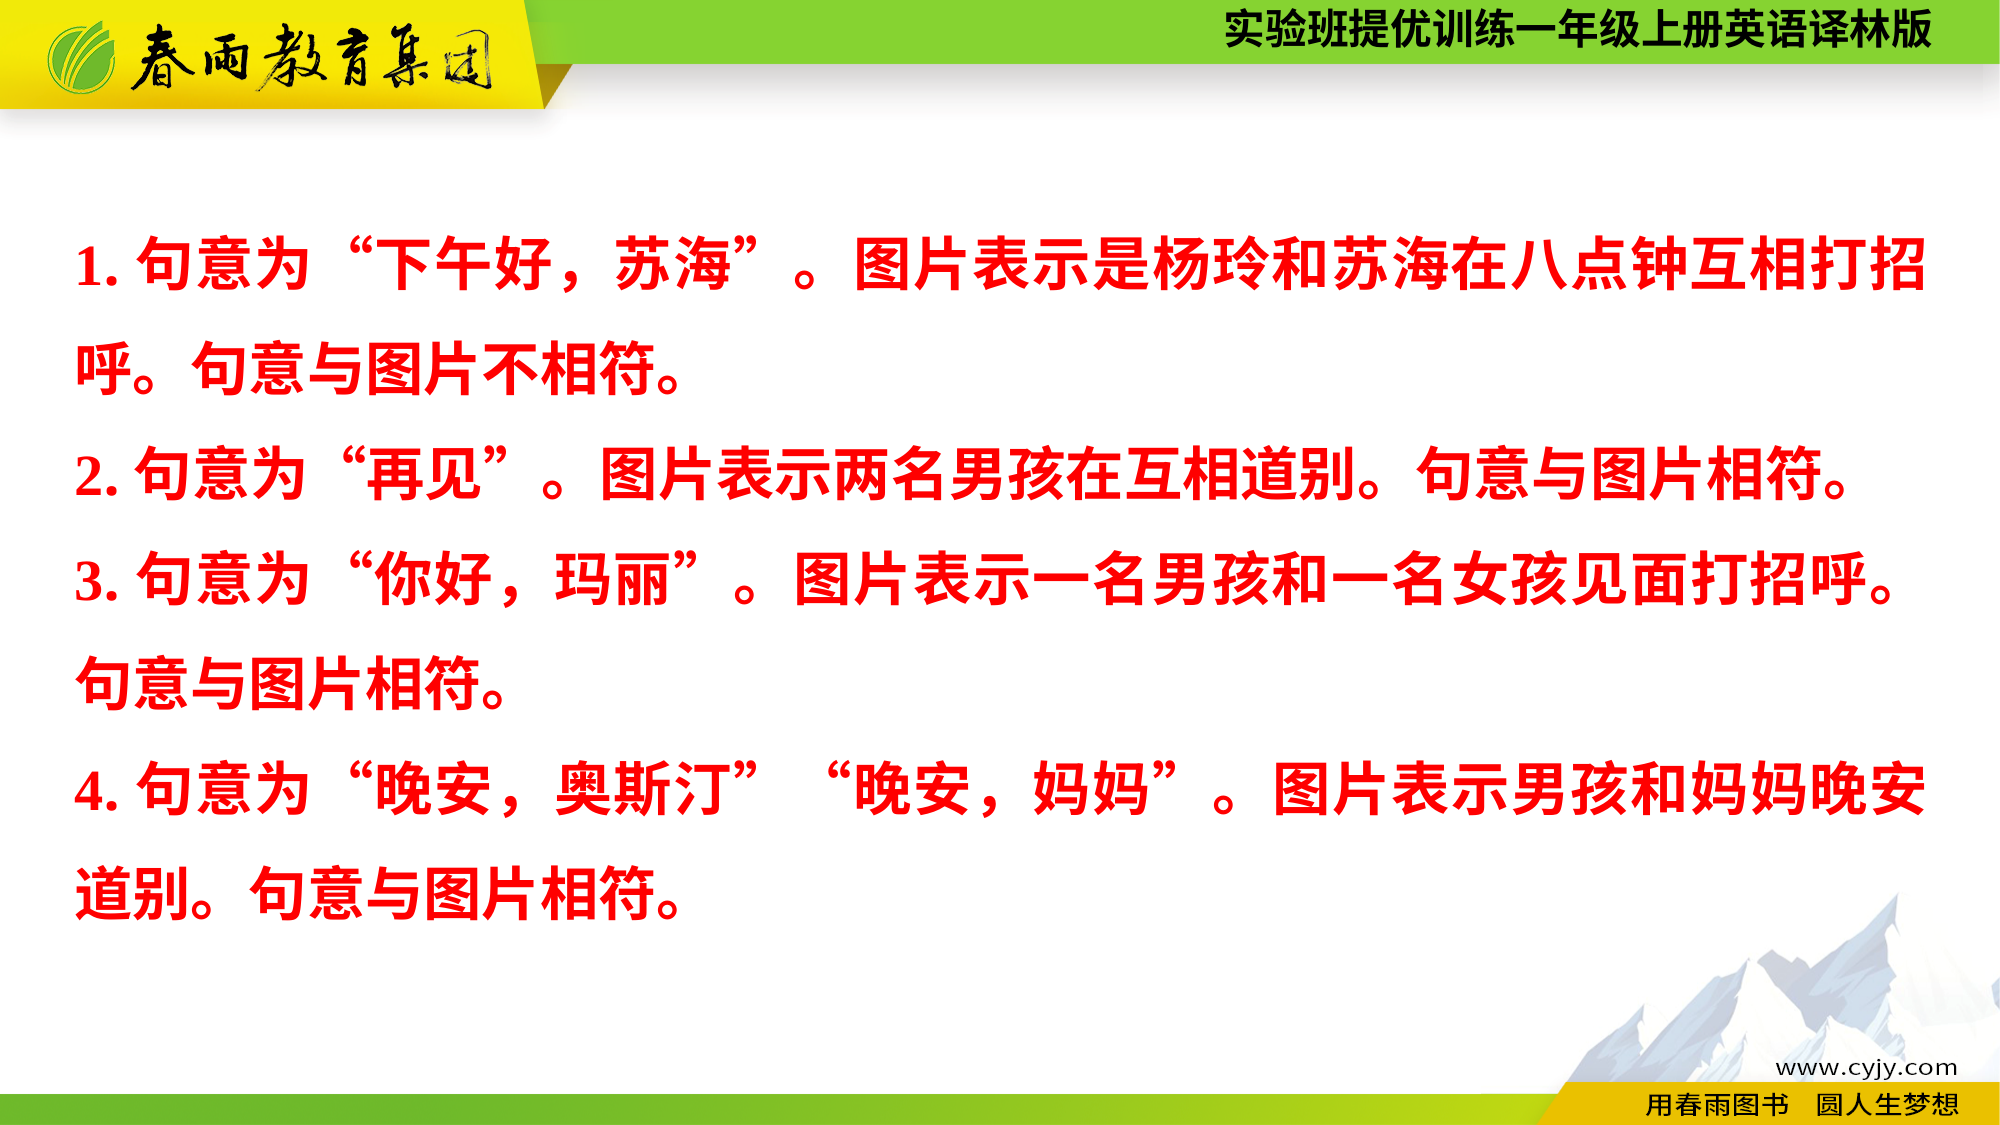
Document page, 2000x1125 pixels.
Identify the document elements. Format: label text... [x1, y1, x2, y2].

list 1.句意为“下午好，苏海”。图片表示是杨玲和苏海在八点钟互相打招呼。句意与图片不相符。 2.句意为“再见”。图片表示两名男孩在互相道别。句意与图片相符。 3.句意为“你好，玛丽”。图片表示一名男孩和一名女孩见面打招呼。句意与图片相符。 4.句意为“晚安，奥斯汀”“晚安，妈妈”。图片表示男孩和妈妈晚安道别。句意与图片相符。 [59, 184, 1944, 929]
picture [0, 0, 2000, 1125]
